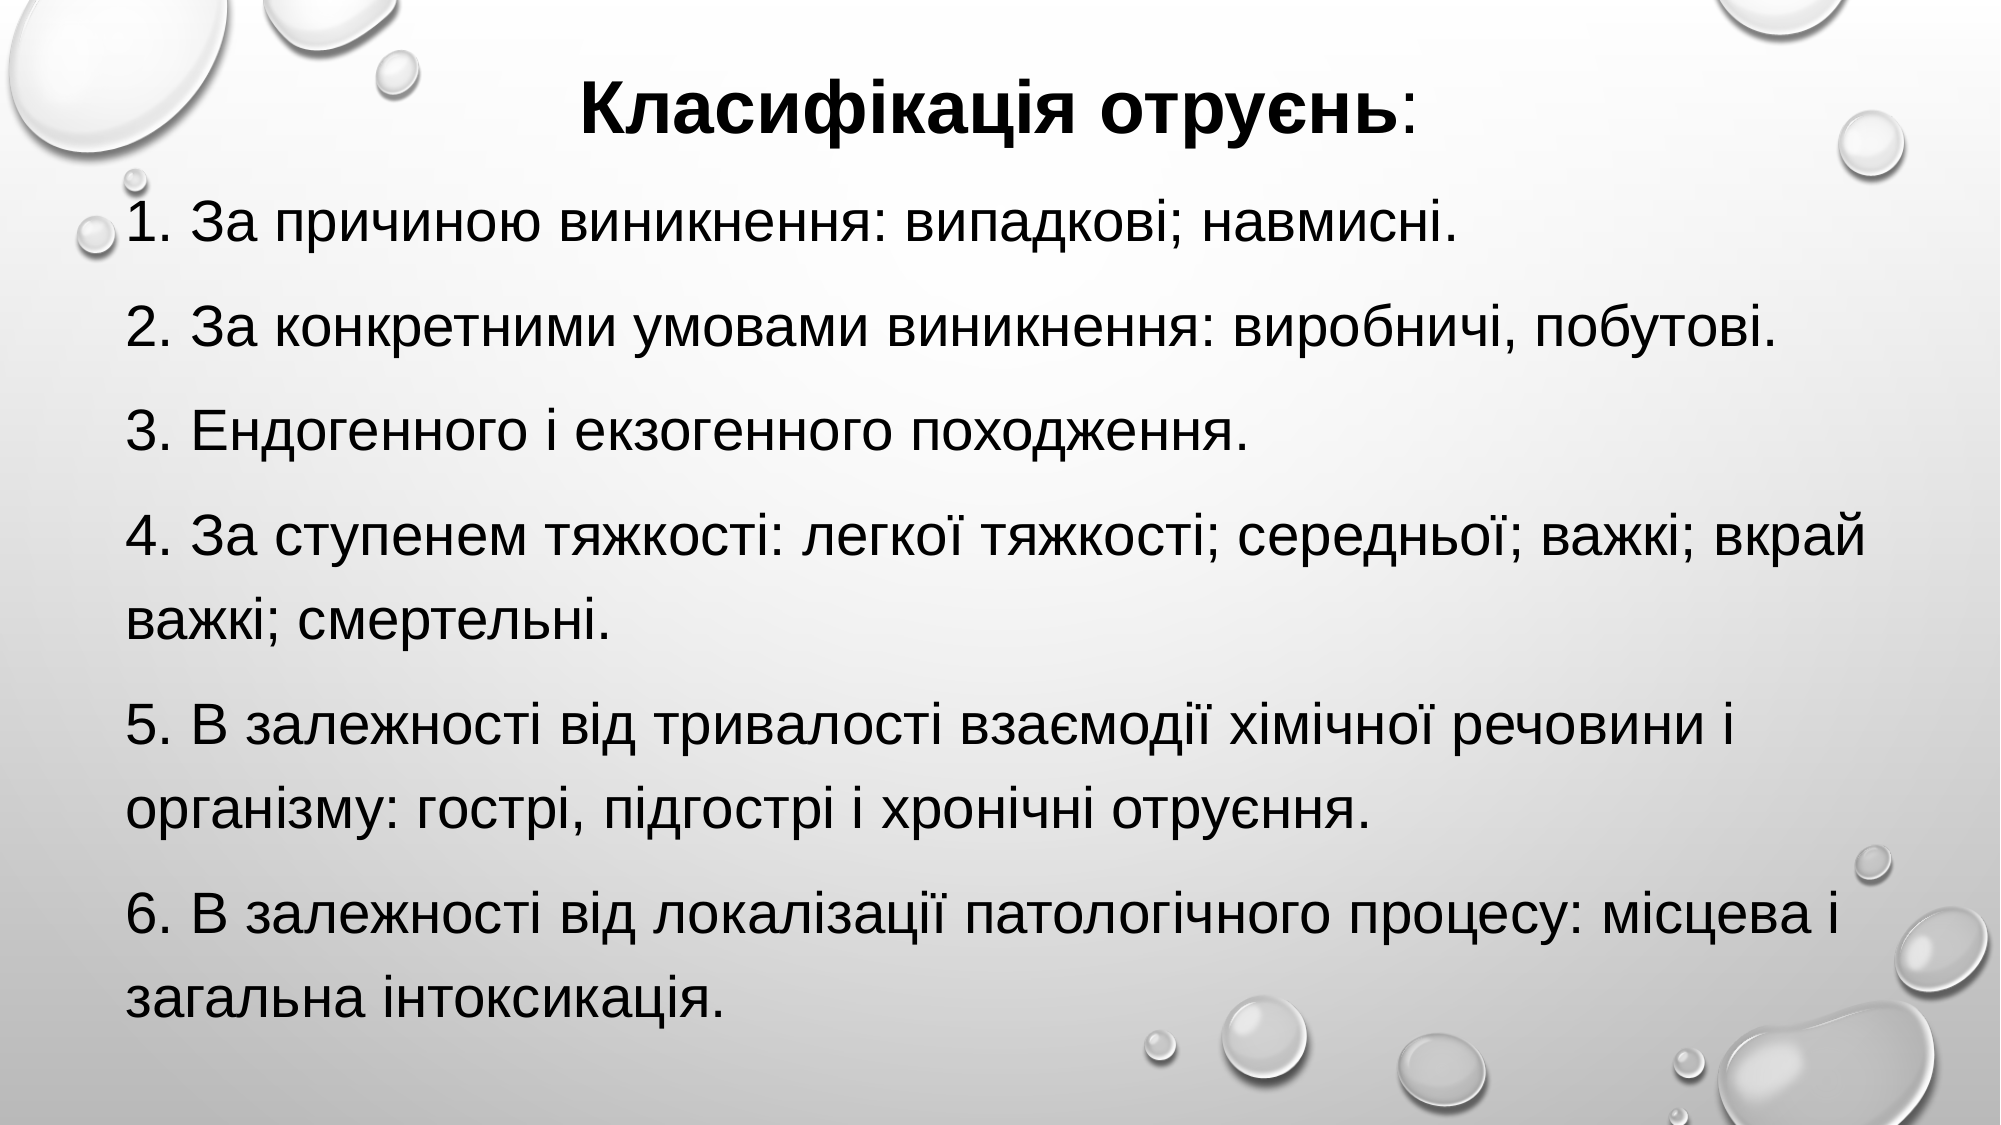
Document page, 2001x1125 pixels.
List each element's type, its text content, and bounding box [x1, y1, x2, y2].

picture [0, 0, 2000, 1125]
list 1. За причиною виникнення: випадкові; навмисні. 2. За конкретними умовами виникнення: виробничі, побутові. 3. Ендогенного і екзогенного походження. 4. За ступенем тяжкості: легкої тяжкості; середньої; важкі; вкрай важкі; смертельні. 5. В залежності від тривалості взаємодії хімічної речовини і організму: гострі, підгострі і хронічні отруєння. 6. В залежності від локалізації патологічного процесу: місцева і загальна інтоксикація. [110, 161, 1890, 930]
title Класифікація отруєнь: [149, 56, 1851, 161]
